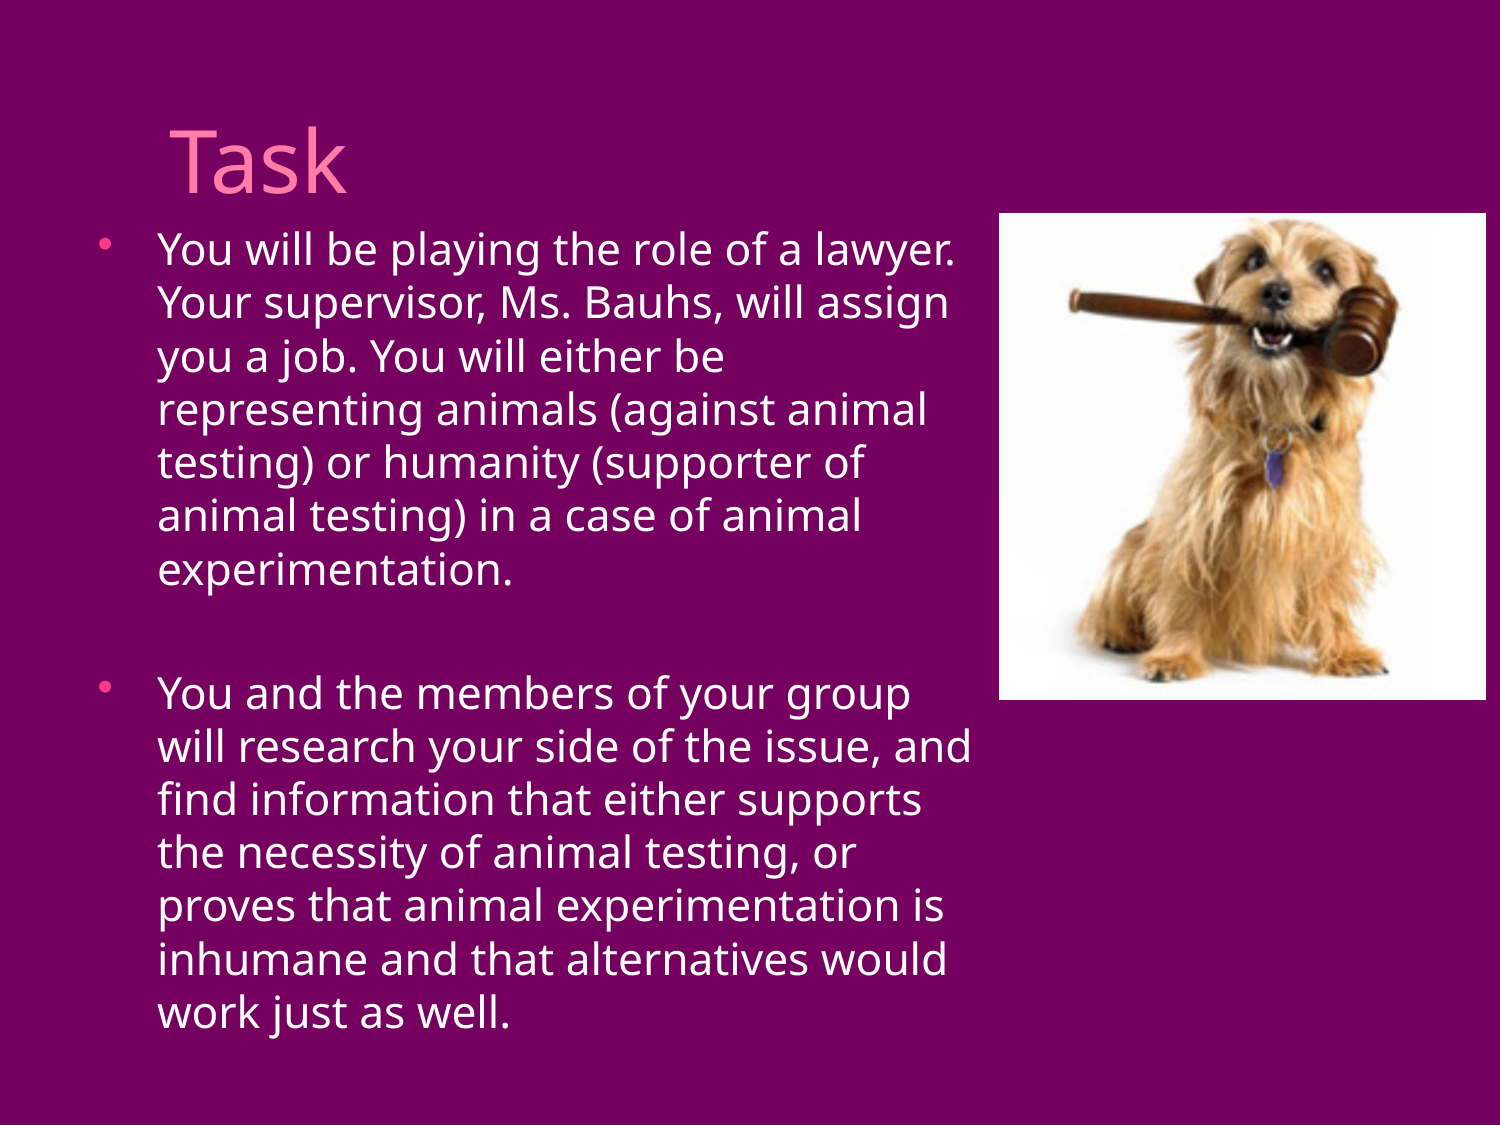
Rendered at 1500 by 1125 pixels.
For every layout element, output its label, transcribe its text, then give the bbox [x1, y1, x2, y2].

list You will be playing the role of a lawyer. Your supervisor, Ms. Bauhs, will assign you a job. You will either be representing animals (against animal testing) or humanity (supporter of animal testing) in a case of animal experimentation. You and the members of your group will research your side of the issue, and find information that either supports the necessity of animal testing, or proves that animal experimentation is inhumane and that alternatives would work just as well. [75, 213, 1000, 1059]
title Task [75, 43, 1425, 213]
picture [999, 213, 1486, 701]
